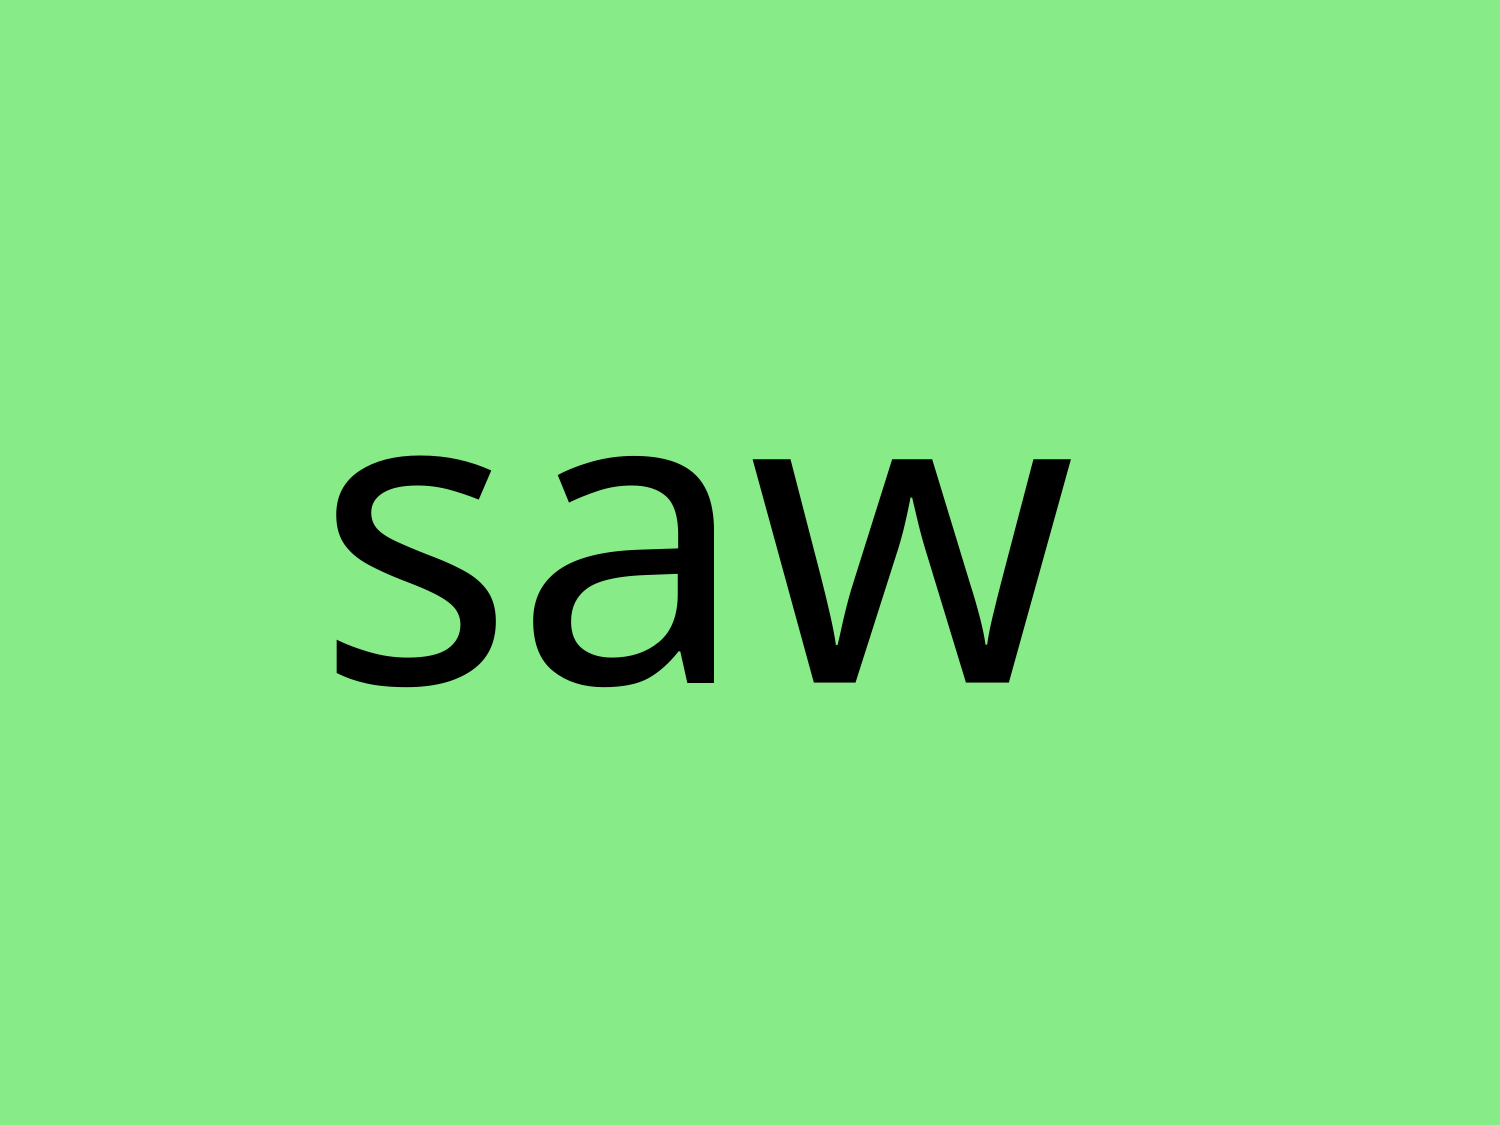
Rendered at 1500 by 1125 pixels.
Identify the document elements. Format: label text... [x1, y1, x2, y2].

text_box saw [41, 259, 1459, 775]
